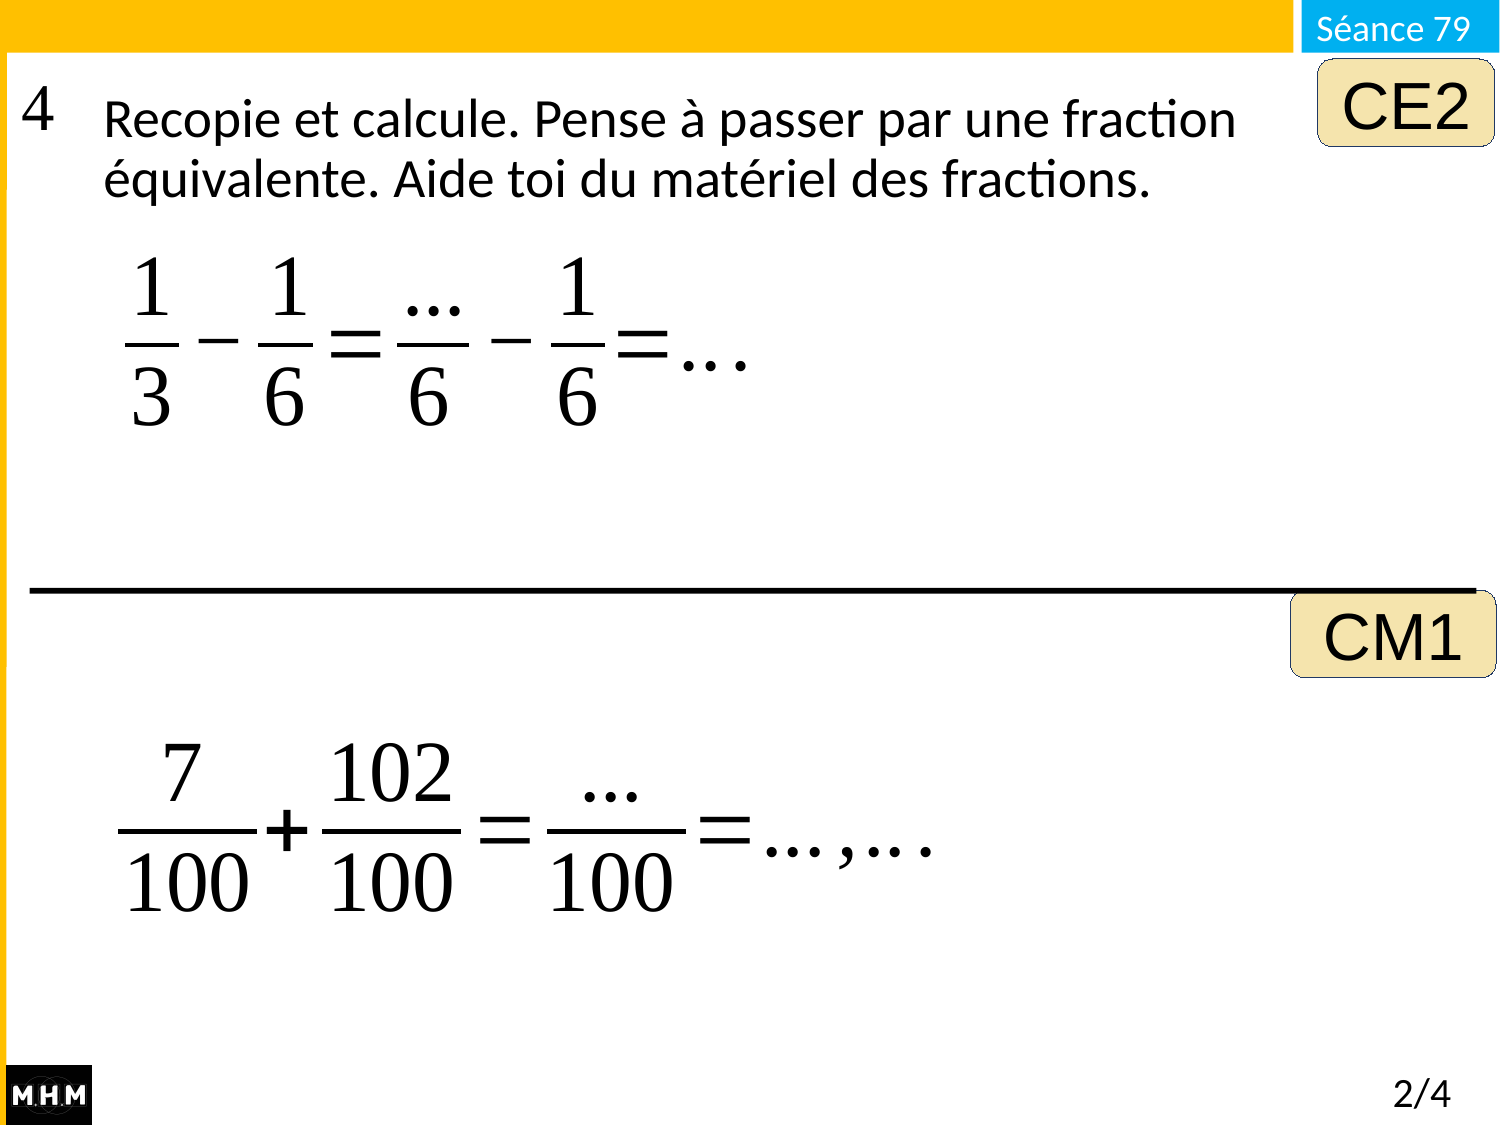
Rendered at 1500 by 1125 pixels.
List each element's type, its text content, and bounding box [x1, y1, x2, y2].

picture [6, 1065, 92, 1125]
text_box Recopie et calcule. Pense à passer par une fraction équivalente. Aide toi du matériel des fractions. [88, 58, 1274, 240]
text_box 2/4 [1344, 1064, 1500, 1125]
text_box CM1 [1290, 590, 1497, 678]
text_box CE2 [1317, 58, 1495, 147]
